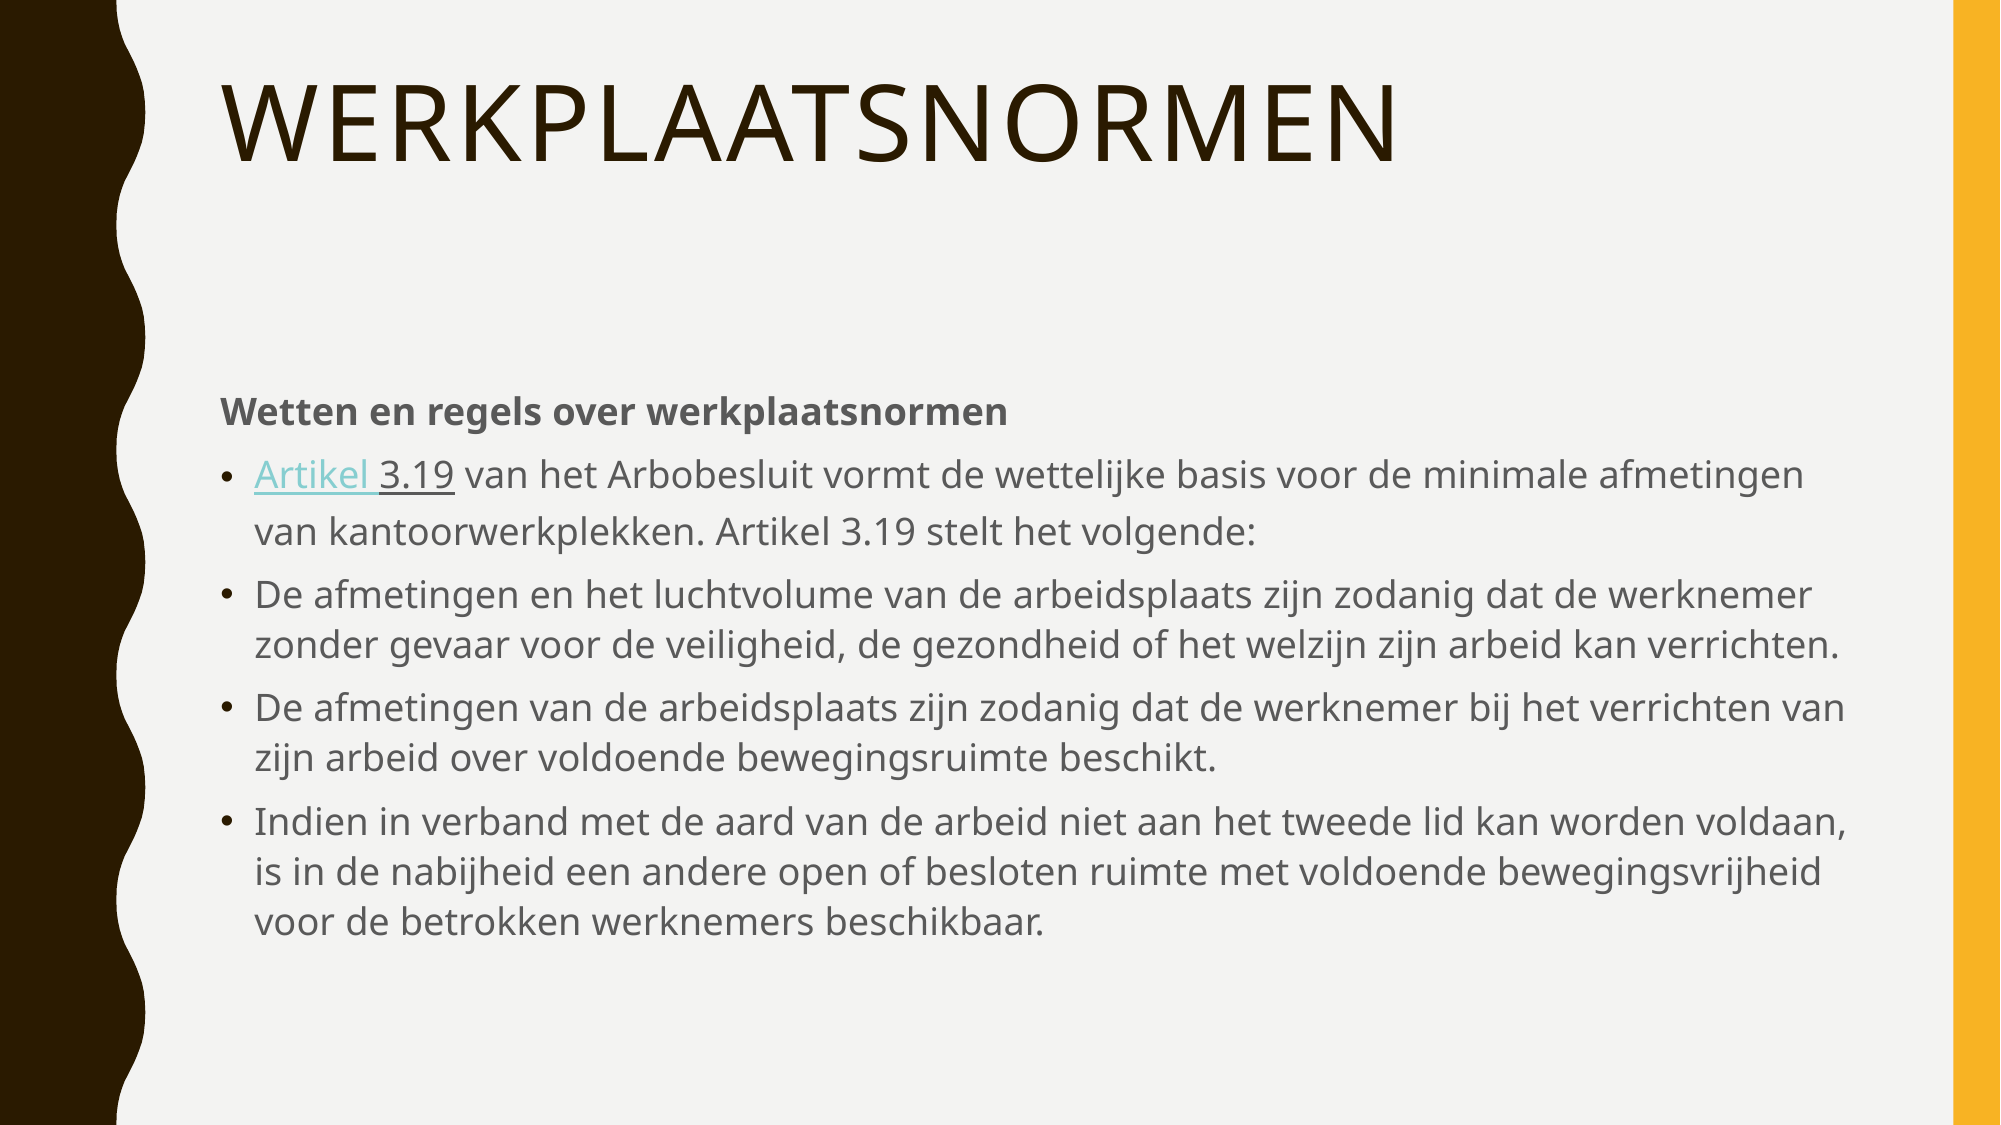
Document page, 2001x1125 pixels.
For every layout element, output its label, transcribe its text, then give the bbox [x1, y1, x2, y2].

list Wetten en regels over werkplaatsnormen Artikel 3.19 van het Arbobesluit vormt de wettelijke basis voor de minimale afmetingen van kantoorwerkplekken. Artikel 3.19 stelt het volgende: De afmetingen en het luchtvolume van de arbeidsplaats zijn zodanig dat de werknemer zonder gevaar voor de veiligheid, de gezondheid of het welzijn zijn arbeid kan verrichten. De afmetingen van de arbeidsplaats zijn zodanig dat de werknemer bij het verrichten van zijn arbeid over voldoende bewegingsruimte beschikt. Indien in verband met de aard van de arbeid niet aan het tweede lid kan worden voldaan, is in de nabijheid een andere open of besloten ruimte met voldoende bewegingsvrijheid voor de betrokken werknemers beschikbaar. [205, 375, 1875, 965]
title Werkplaatsnormen [205, 62, 1875, 308]
